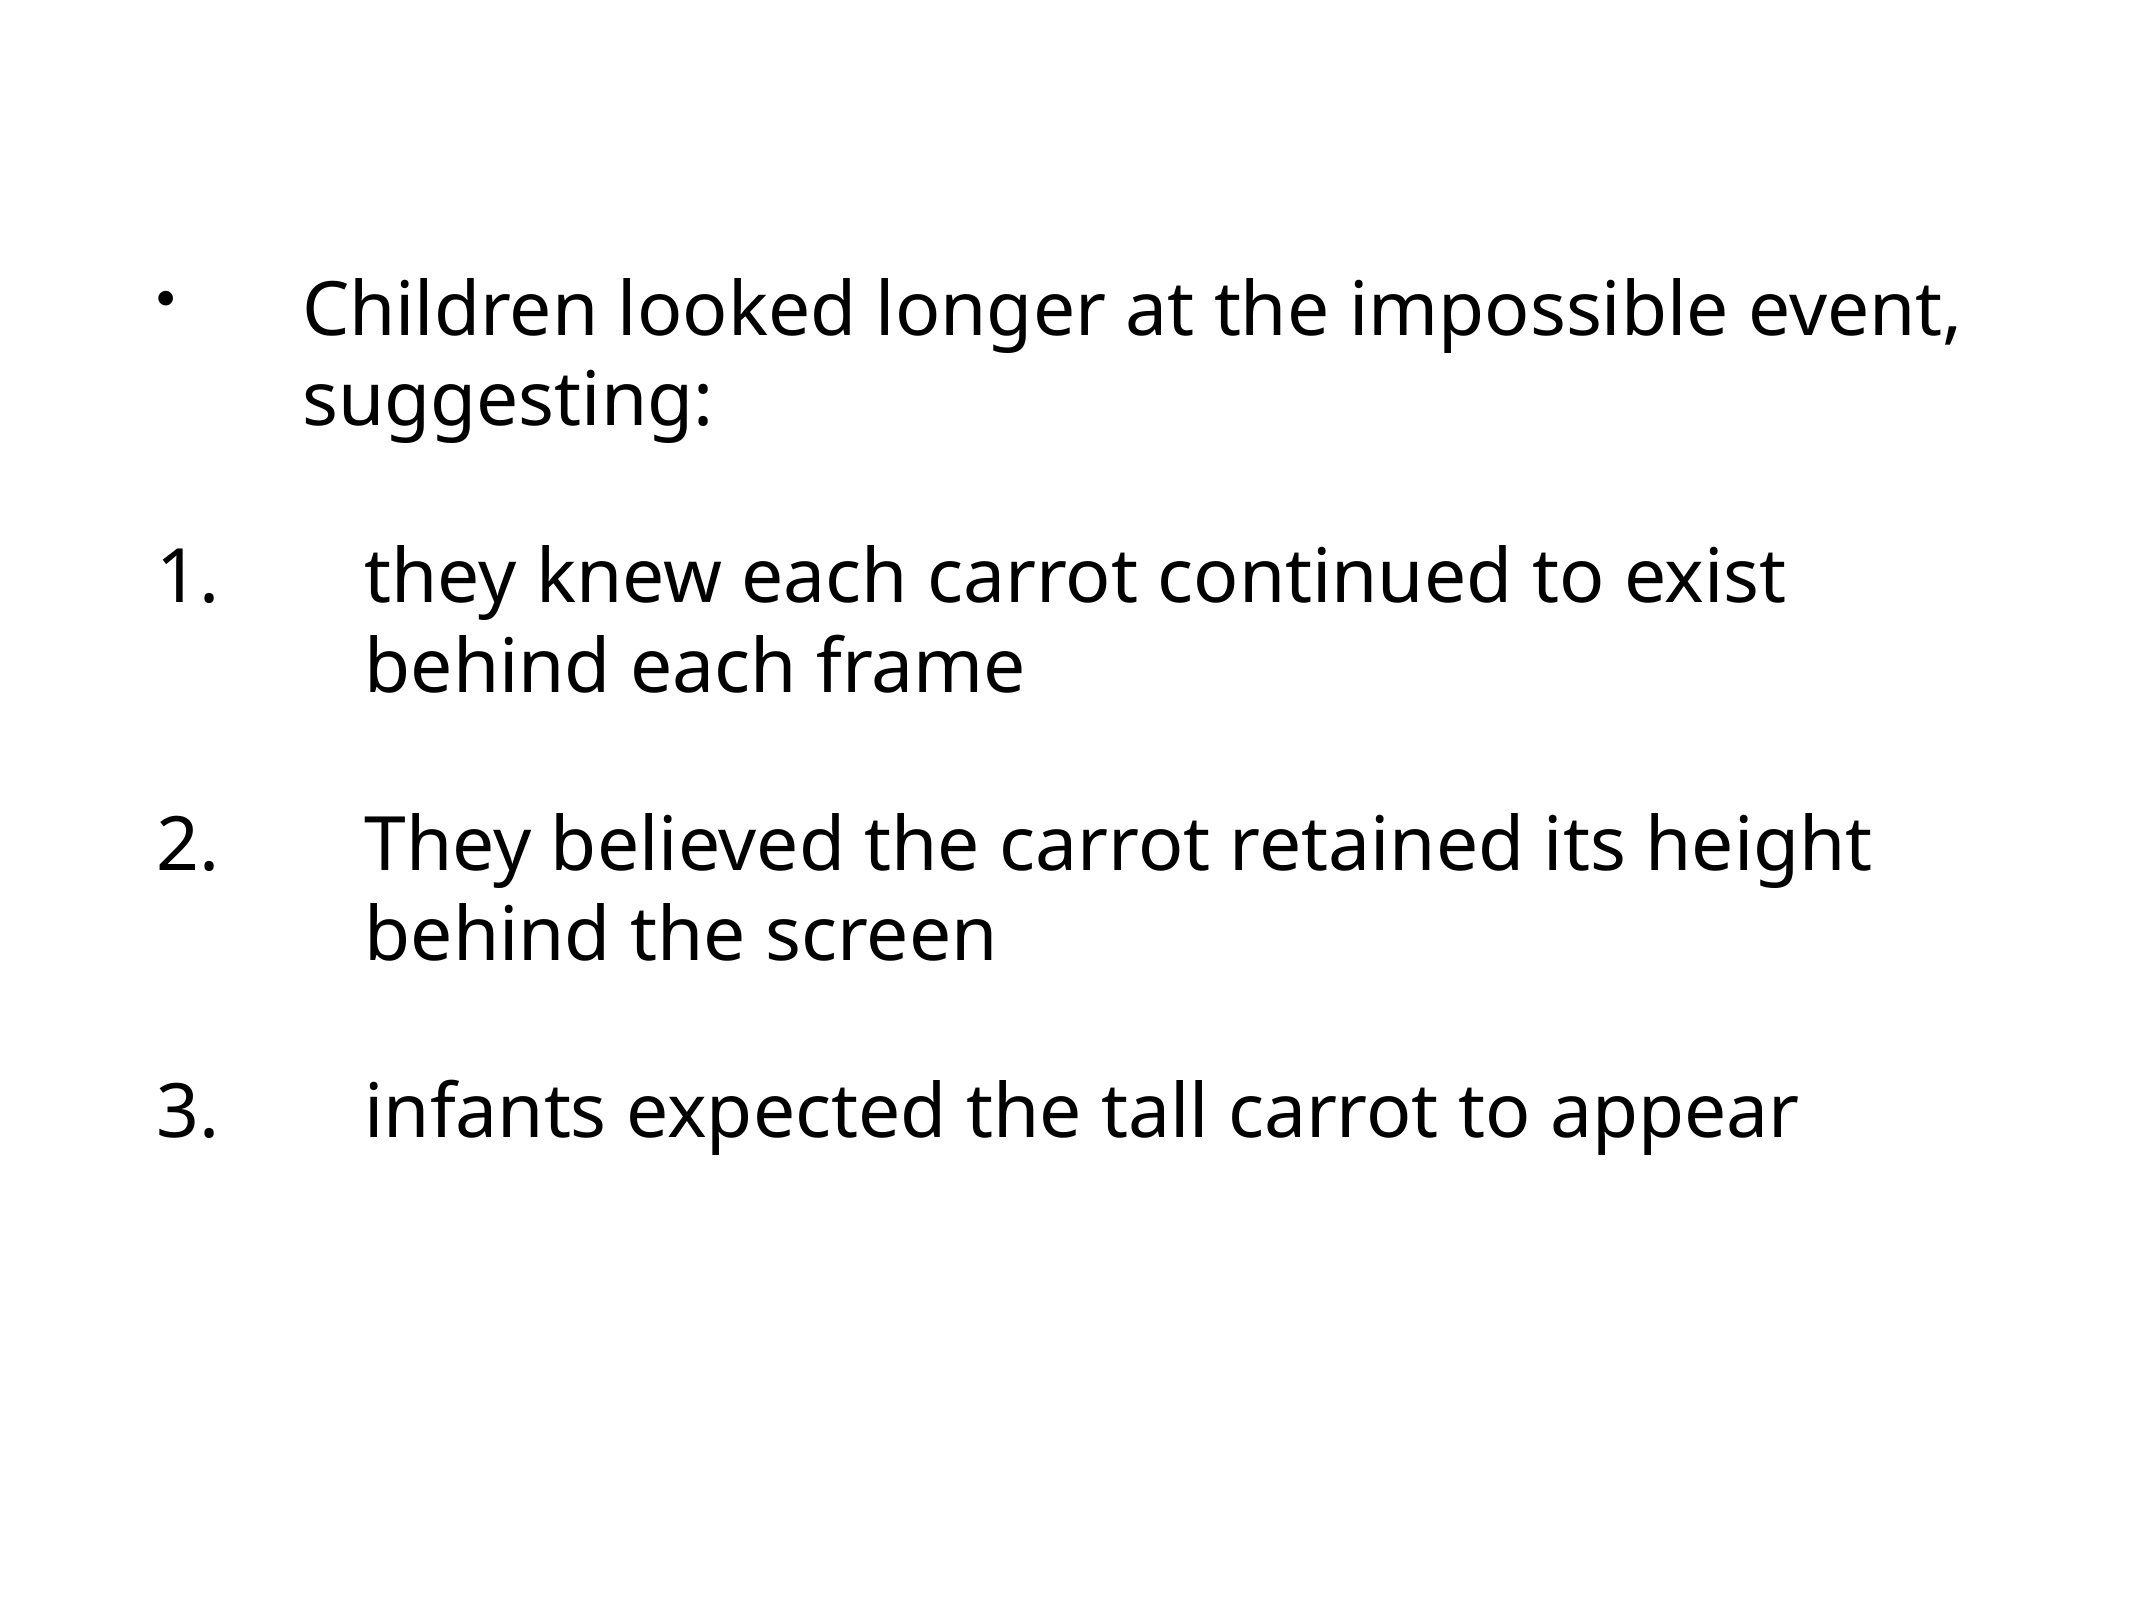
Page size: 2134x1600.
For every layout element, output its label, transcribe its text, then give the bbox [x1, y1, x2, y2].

list Children looked longer at the impossible event, suggesting: they knew each carrot continued to exist behind each frame They believed the carrot retained its height behind the screen infants expected the tall carrot to appear [155, 259, 1978, 1293]
